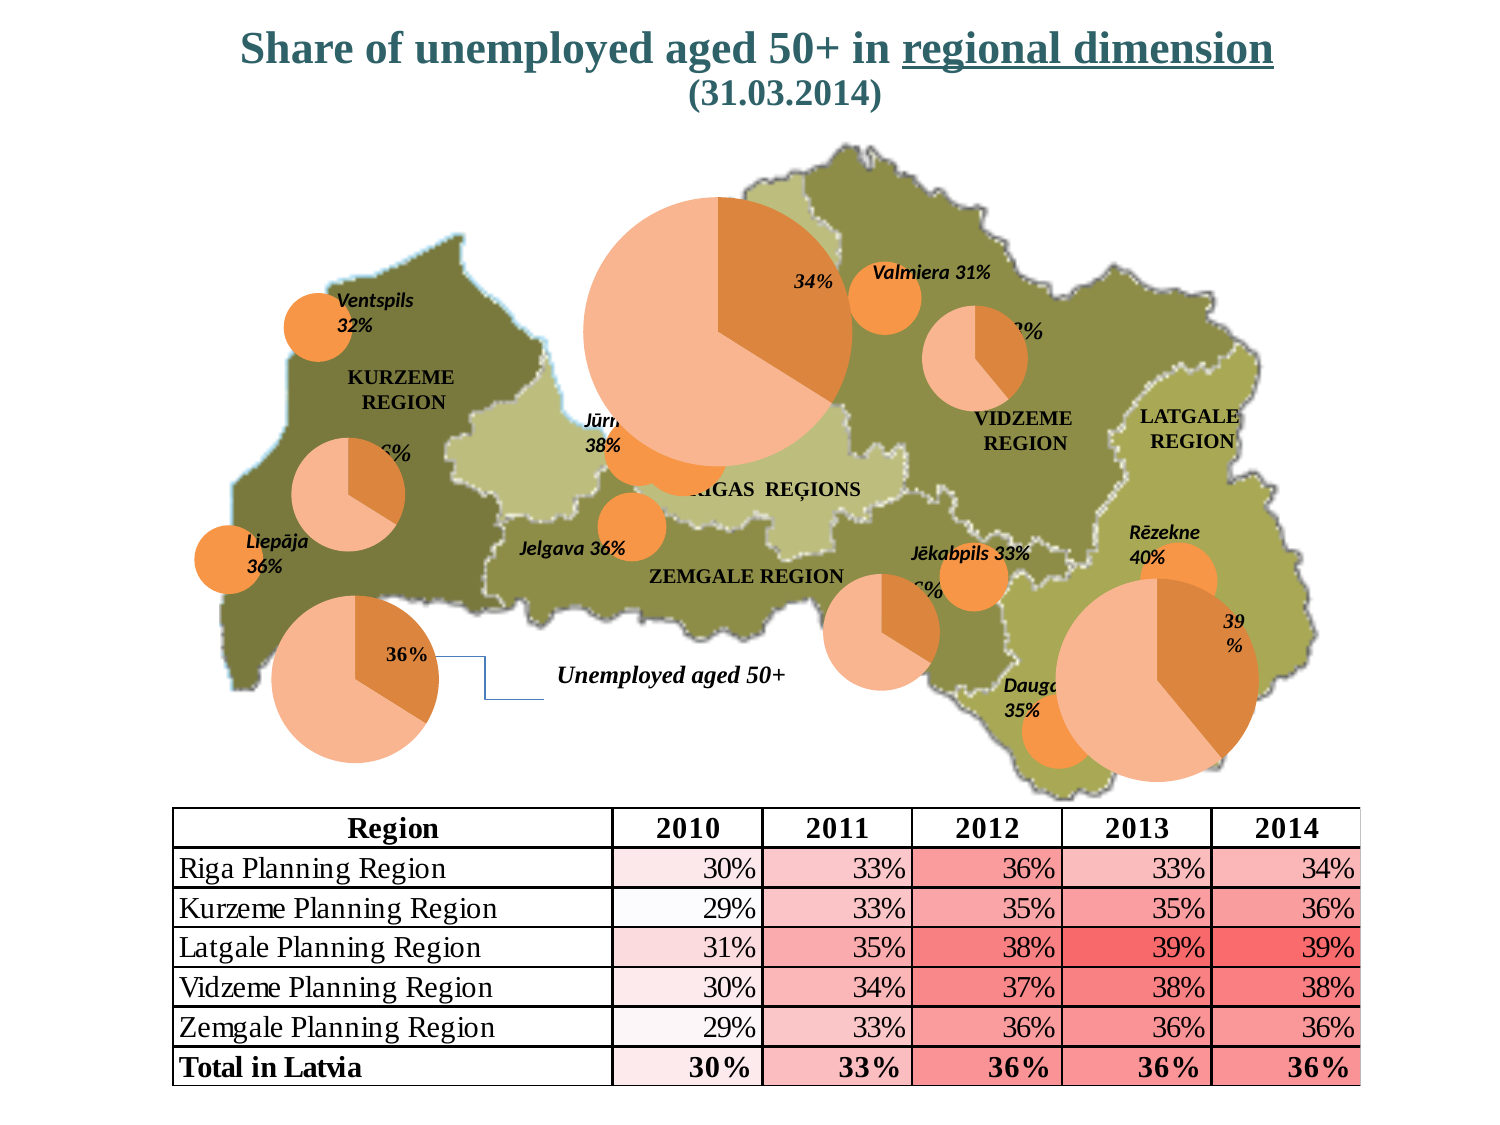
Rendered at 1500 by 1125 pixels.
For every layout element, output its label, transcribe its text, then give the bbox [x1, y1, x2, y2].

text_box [192, 137, 1338, 805]
picture [171, 806, 1363, 1088]
title Share of unemployed aged 50+ in regional dimension (31.03.2014) [81, 0, 1432, 163]
